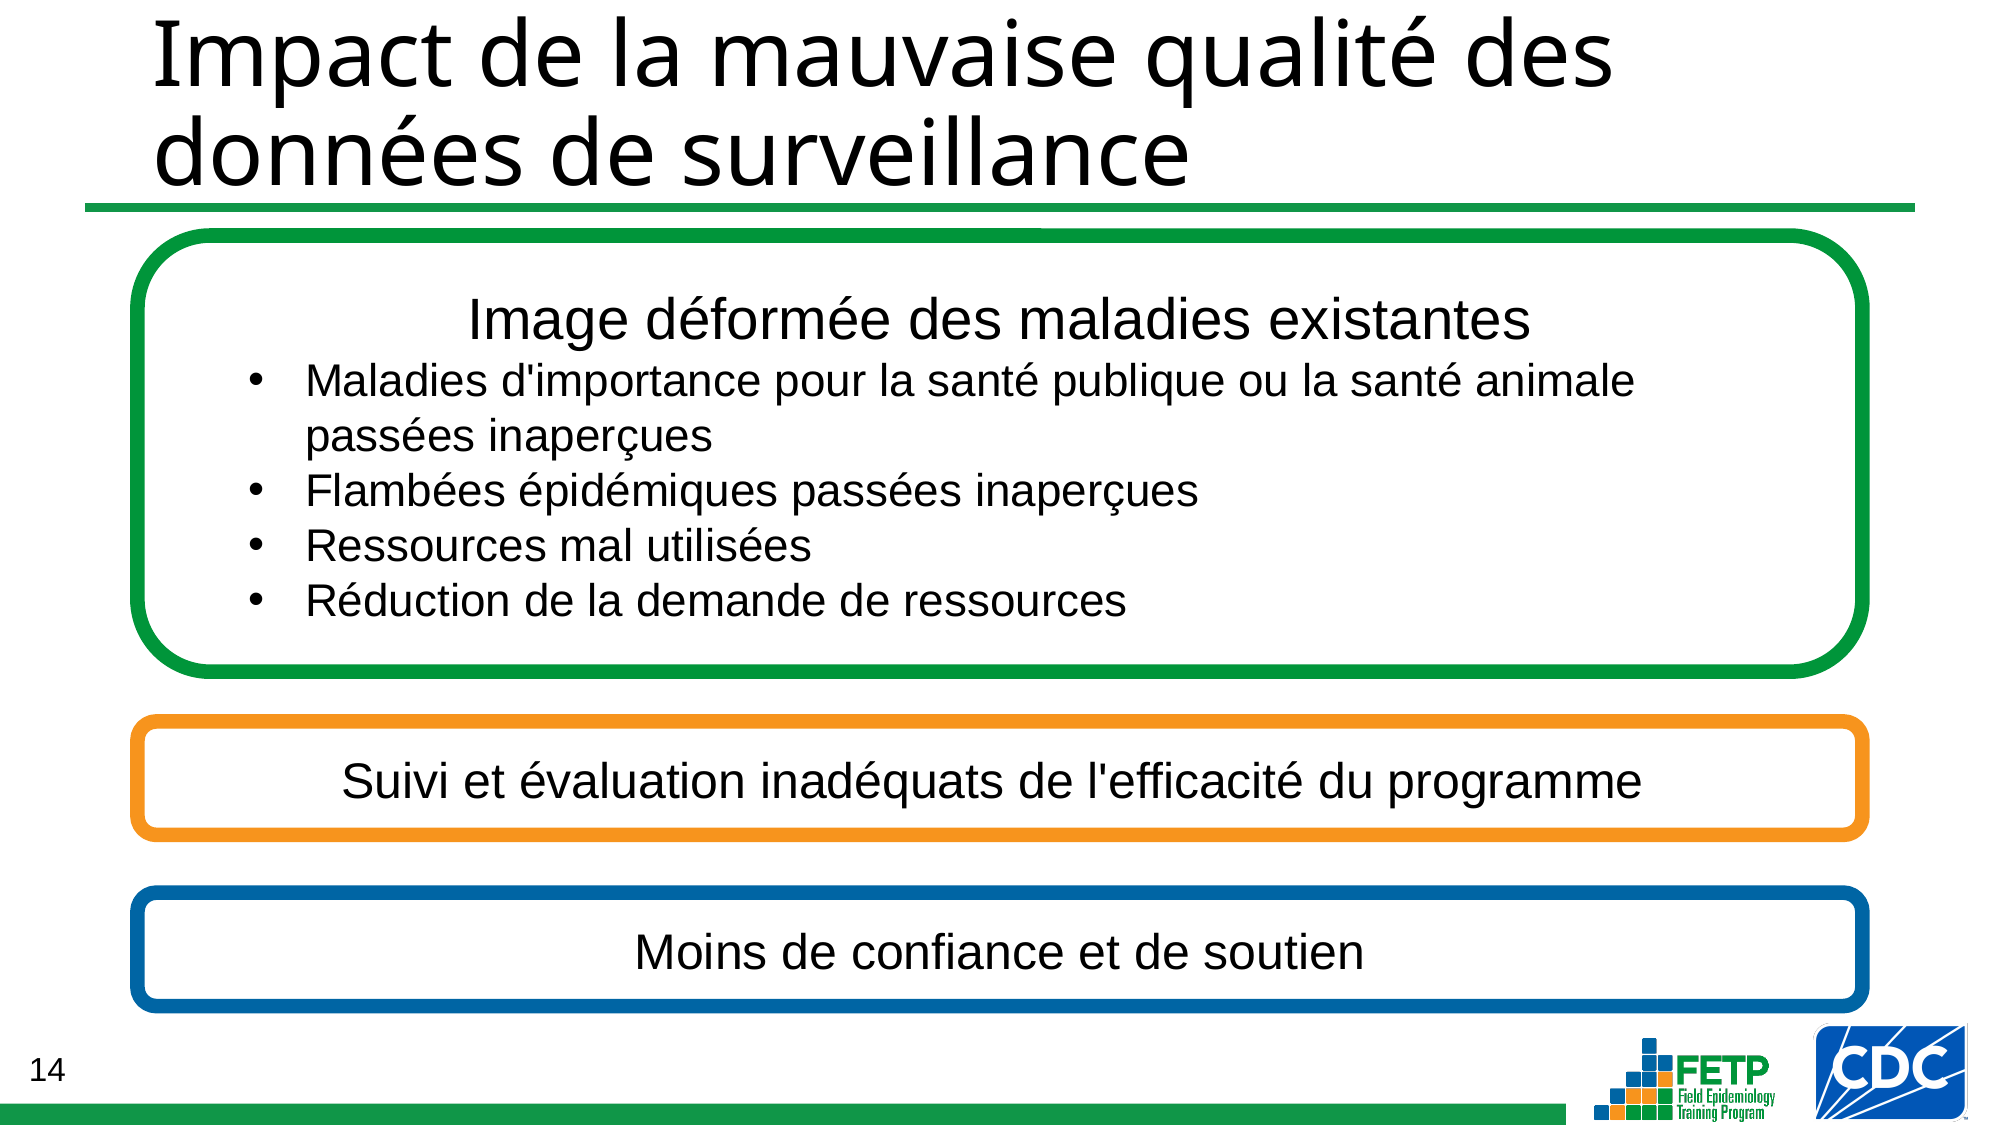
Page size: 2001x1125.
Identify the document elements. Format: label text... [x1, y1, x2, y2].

picture [1813, 1023, 1968, 1122]
picture [1594, 1038, 1775, 1122]
title Impact de la mauvaise qualité des données de surveillance [137, 0, 1863, 207]
text_box Moins de confiance et de soutien [137, 892, 1863, 1007]
text_box Image déformée des maladies existantes Maladies d'importance pour la santé publique ou la santé animale passées inaperçues Flambées épidémiques passées inaperçues Ressources mal utilisées Réduction de la demande de ressources [137, 235, 1863, 672]
text_box Suivi et évaluation inadéquats de l'efficacité du programme [137, 721, 1863, 835]
